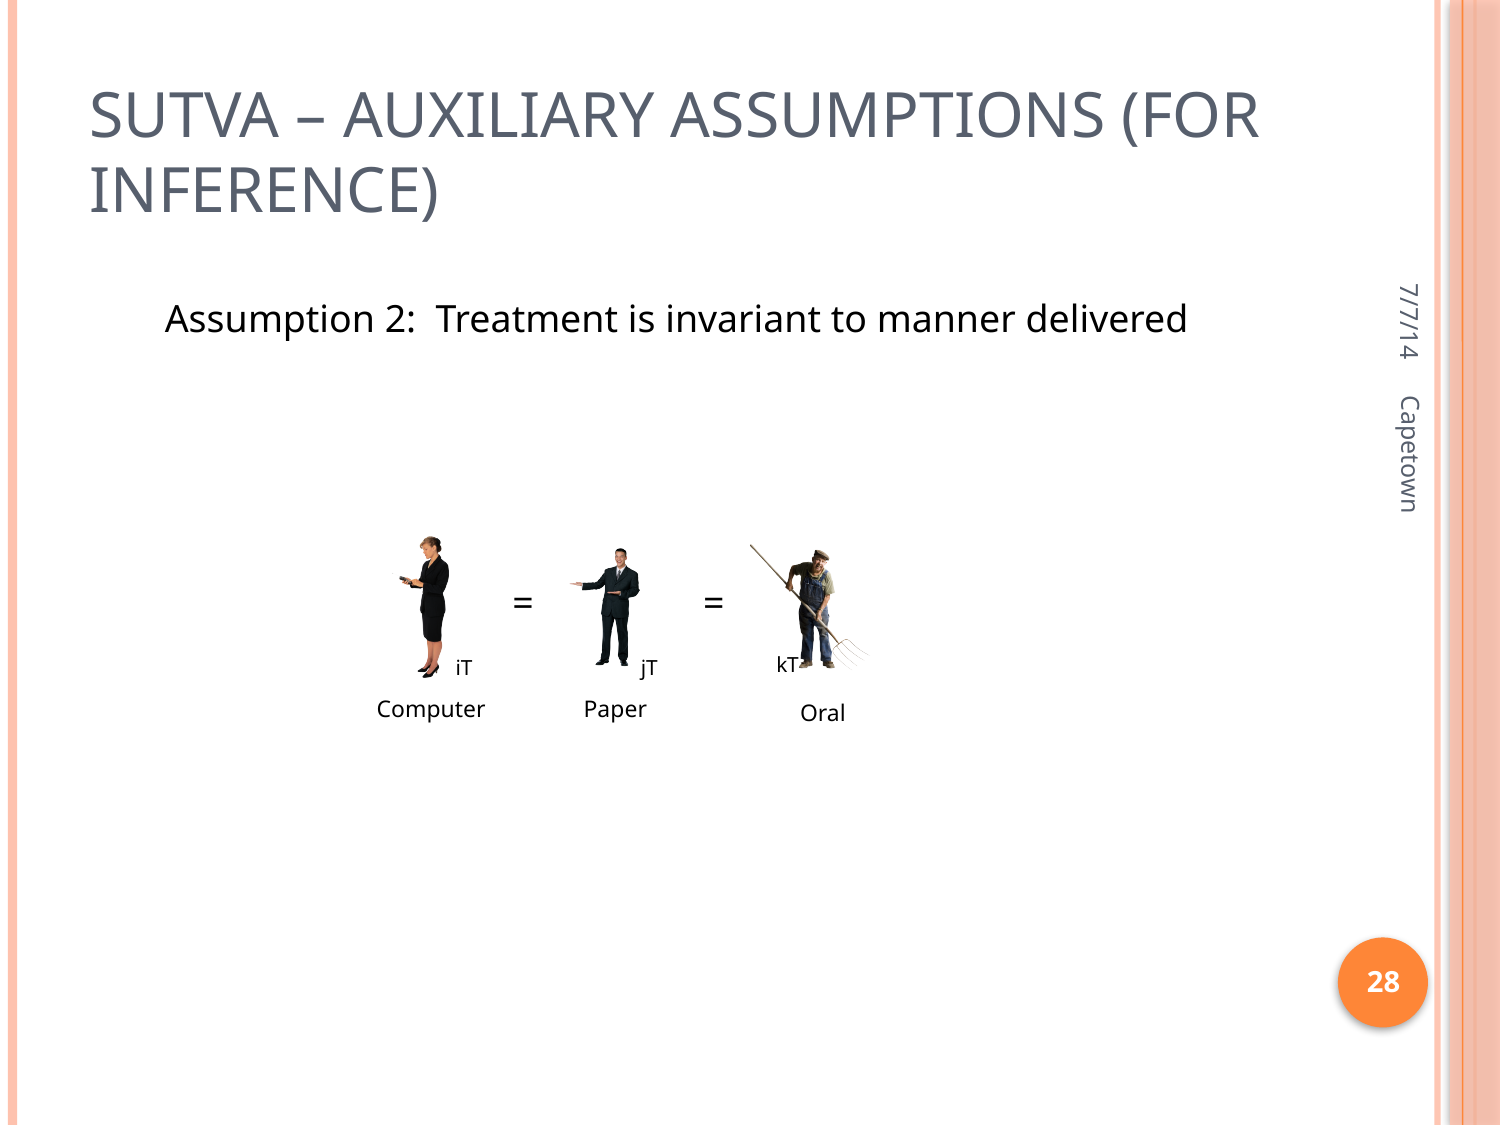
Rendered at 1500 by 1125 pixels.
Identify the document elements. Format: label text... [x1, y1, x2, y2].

text_box = [497, 572, 549, 632]
text_box = [688, 572, 738, 632]
picture [744, 541, 876, 673]
picture [391, 534, 451, 681]
footer Capetown [1379, 380, 1440, 906]
text_box jT [625, 646, 673, 687]
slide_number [1378, 43, 1442, 374]
text_box Paper [568, 687, 663, 730]
text_box iT [453, 647, 488, 687]
title SUTVA – Auxiliary Assumptions (for inference) [75, 45, 1300, 233]
text_box Oral [785, 691, 861, 734]
slide_number 28 [1333, 940, 1434, 1027]
picture [568, 546, 641, 668]
text_box Assumption 2: Treatment is invariant to manner delivered [149, 287, 1275, 348]
text_box Computer [361, 687, 501, 730]
